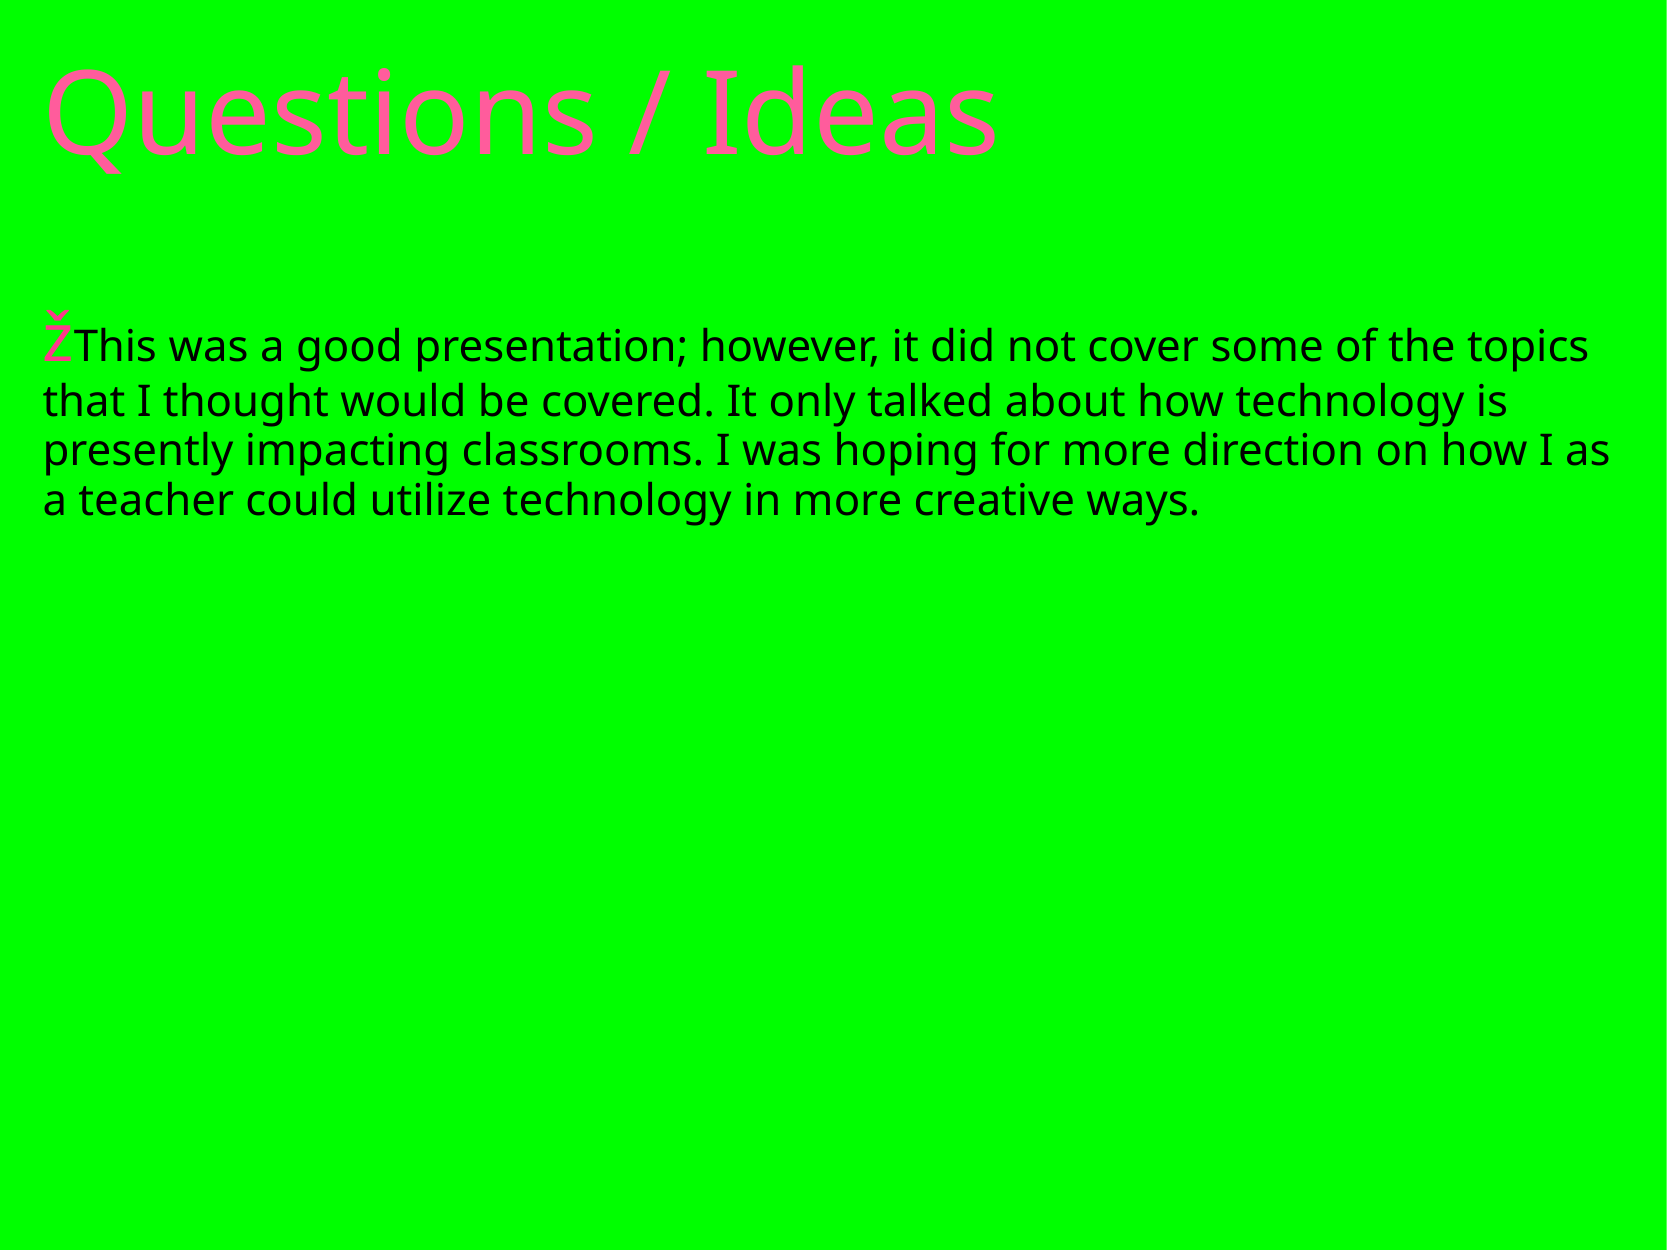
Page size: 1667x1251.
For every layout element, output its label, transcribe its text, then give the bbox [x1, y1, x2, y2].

list žThis was a good presentation; however, it did not cover some of the topics that I thought would be covered. It only talked about how technology is presently impacting classrooms. I was hoping for more direction on how I as a teacher could utilize technology in more creative ways. [42, 299, 1629, 1202]
title Questions / Ideas [42, 47, 1629, 299]
